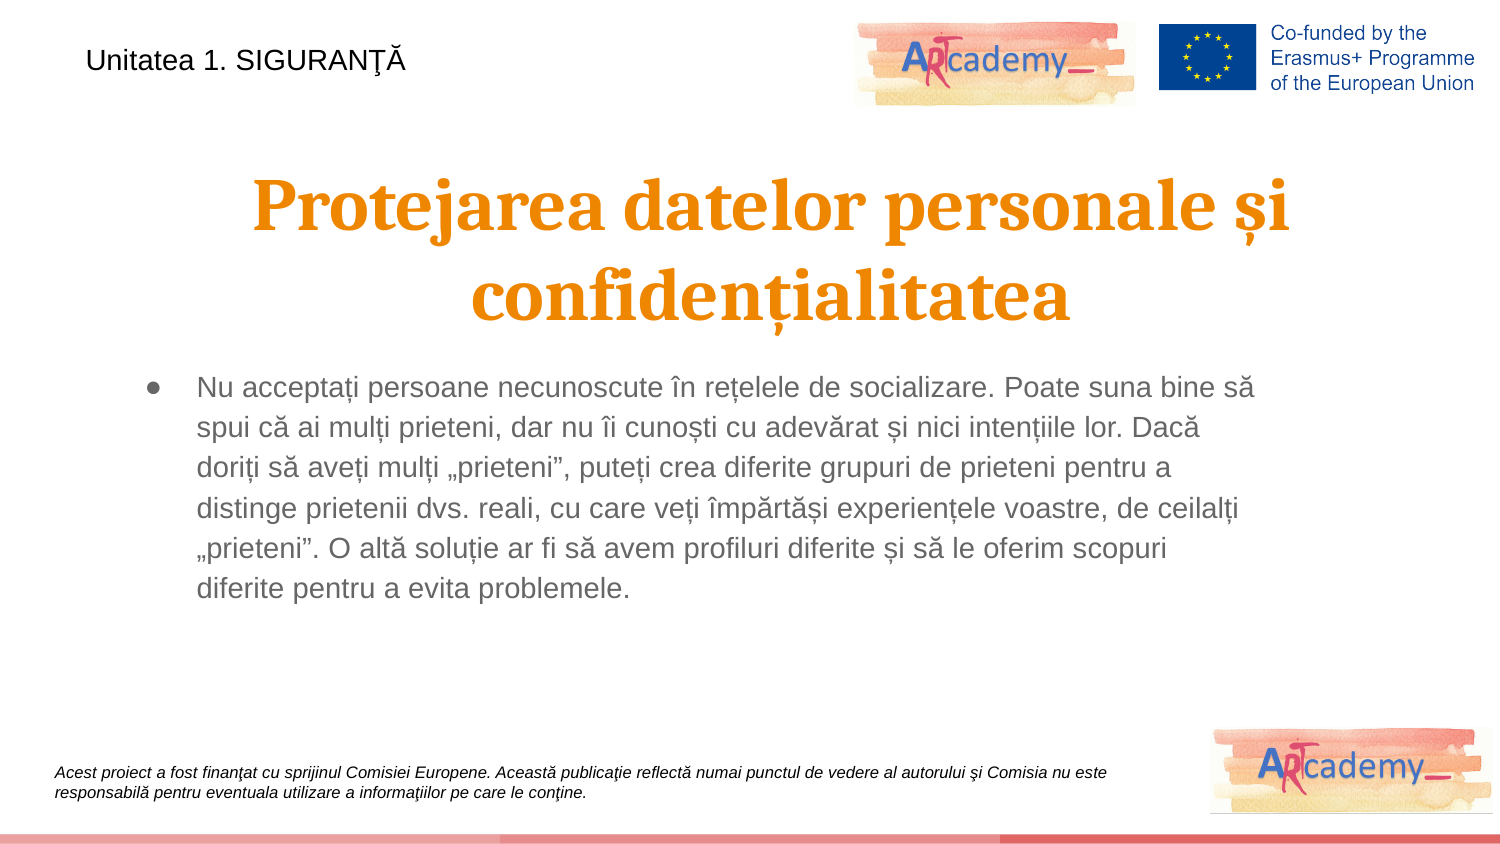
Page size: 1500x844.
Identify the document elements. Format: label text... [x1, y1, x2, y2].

picture [854, 2, 1137, 138]
list Nu acceptați persoane necunoscute în rețelele de socializare. Poate suna bine să spui că ai mulți prieteni, dar nu îi cunoști cu adevărat și nici intențiile lor. Dacă doriți să aveți mulți „prieteni”, puteți crea diferite grupuri de prieteni pentru a distinge prietenii dvs. reali, cu care veți împărtăși experiențele voastre, de ceilalți „prieteni”. O altă soluție ar fi să avem profiluri diferite și să le oferim scopuri diferite pentru a evita problemele. [106, 348, 1278, 643]
title Protejarea datelor personale și confidențialitatea [70, 120, 1474, 350]
picture [1210, 709, 1493, 844]
picture [1158, 24, 1474, 94]
text_box Unitatea 1. SIGURANŢĂ [70, 33, 492, 84]
text_box Acest proiect a fost finanţat cu sprijinul Comisiei Europene. Această publicaţie reflectă numai punctul de vedere al autorului şi Comisia nu este responsabilă pentru eventuala utilizare a informaţiilor pe care le conţine. [39, 754, 1205, 799]
